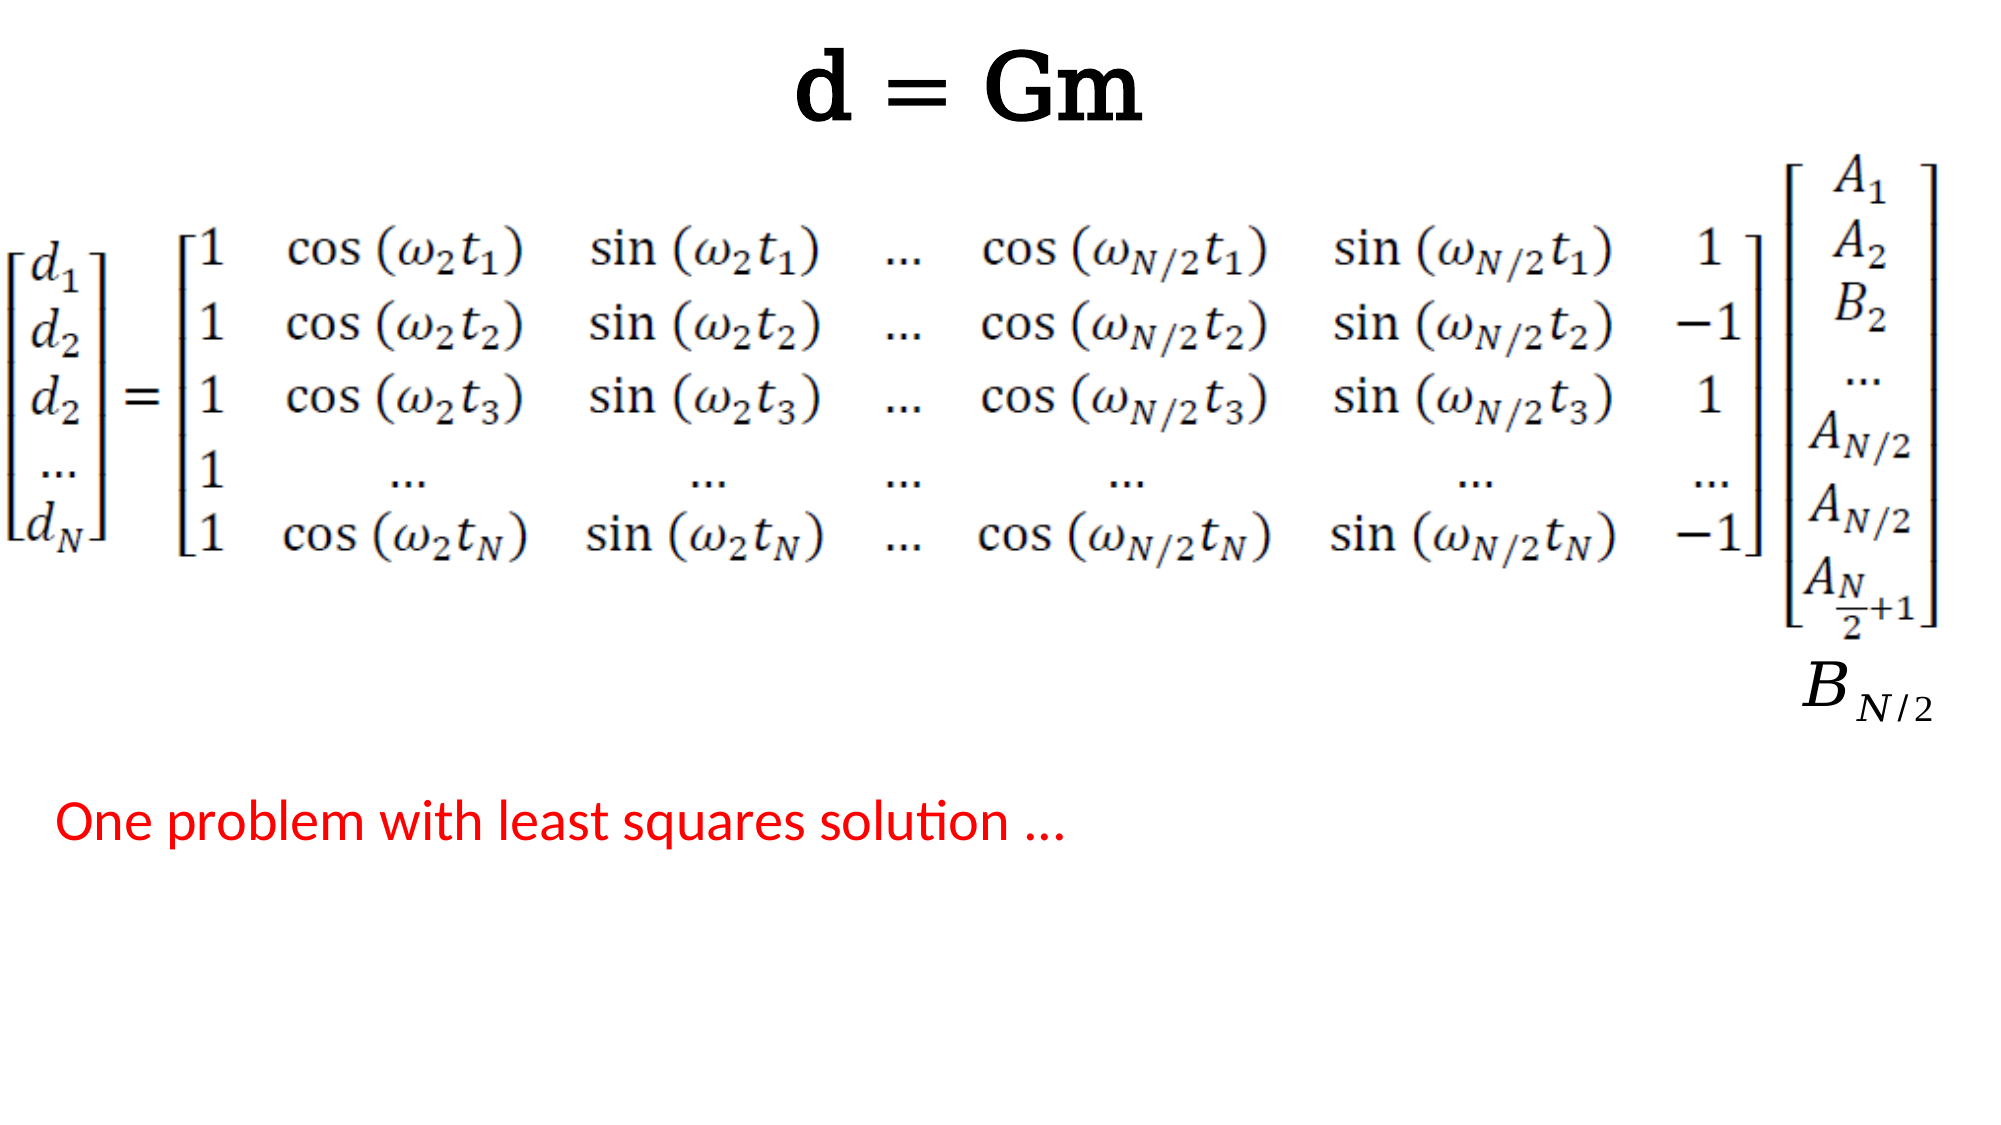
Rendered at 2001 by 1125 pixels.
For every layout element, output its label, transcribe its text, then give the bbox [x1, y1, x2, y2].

picture [0, 142, 1973, 653]
text_box One problem with least squares solution ... [40, 774, 1083, 860]
text_box d = Gm [218, 19, 1719, 142]
